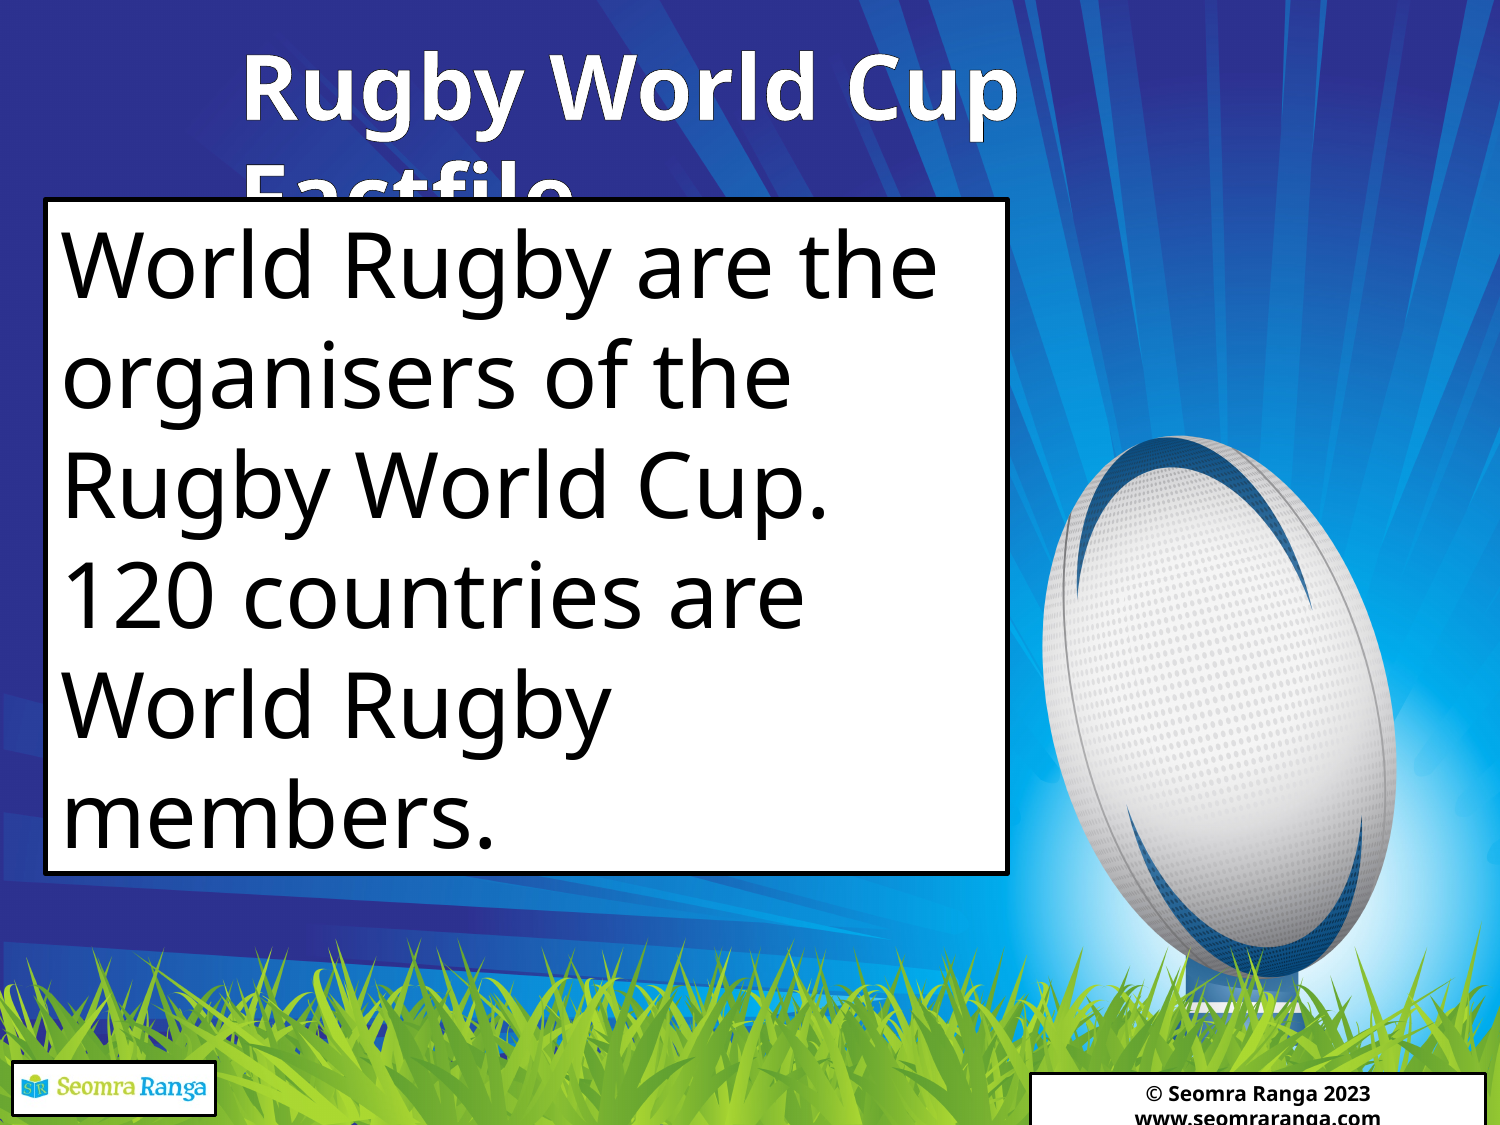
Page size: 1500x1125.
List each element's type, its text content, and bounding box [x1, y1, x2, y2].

text_box World Rugby are the organisers of the Rugby World Cup. 120 countries are World Rugby members. [45, 199, 1008, 874]
text_box © Seomra Ranga 2023 www.seomraranga.com [1030, 1073, 1486, 1125]
picture [0, 0, 1500, 1125]
text_box Rugby World Cup Factfile [223, 21, 1277, 256]
